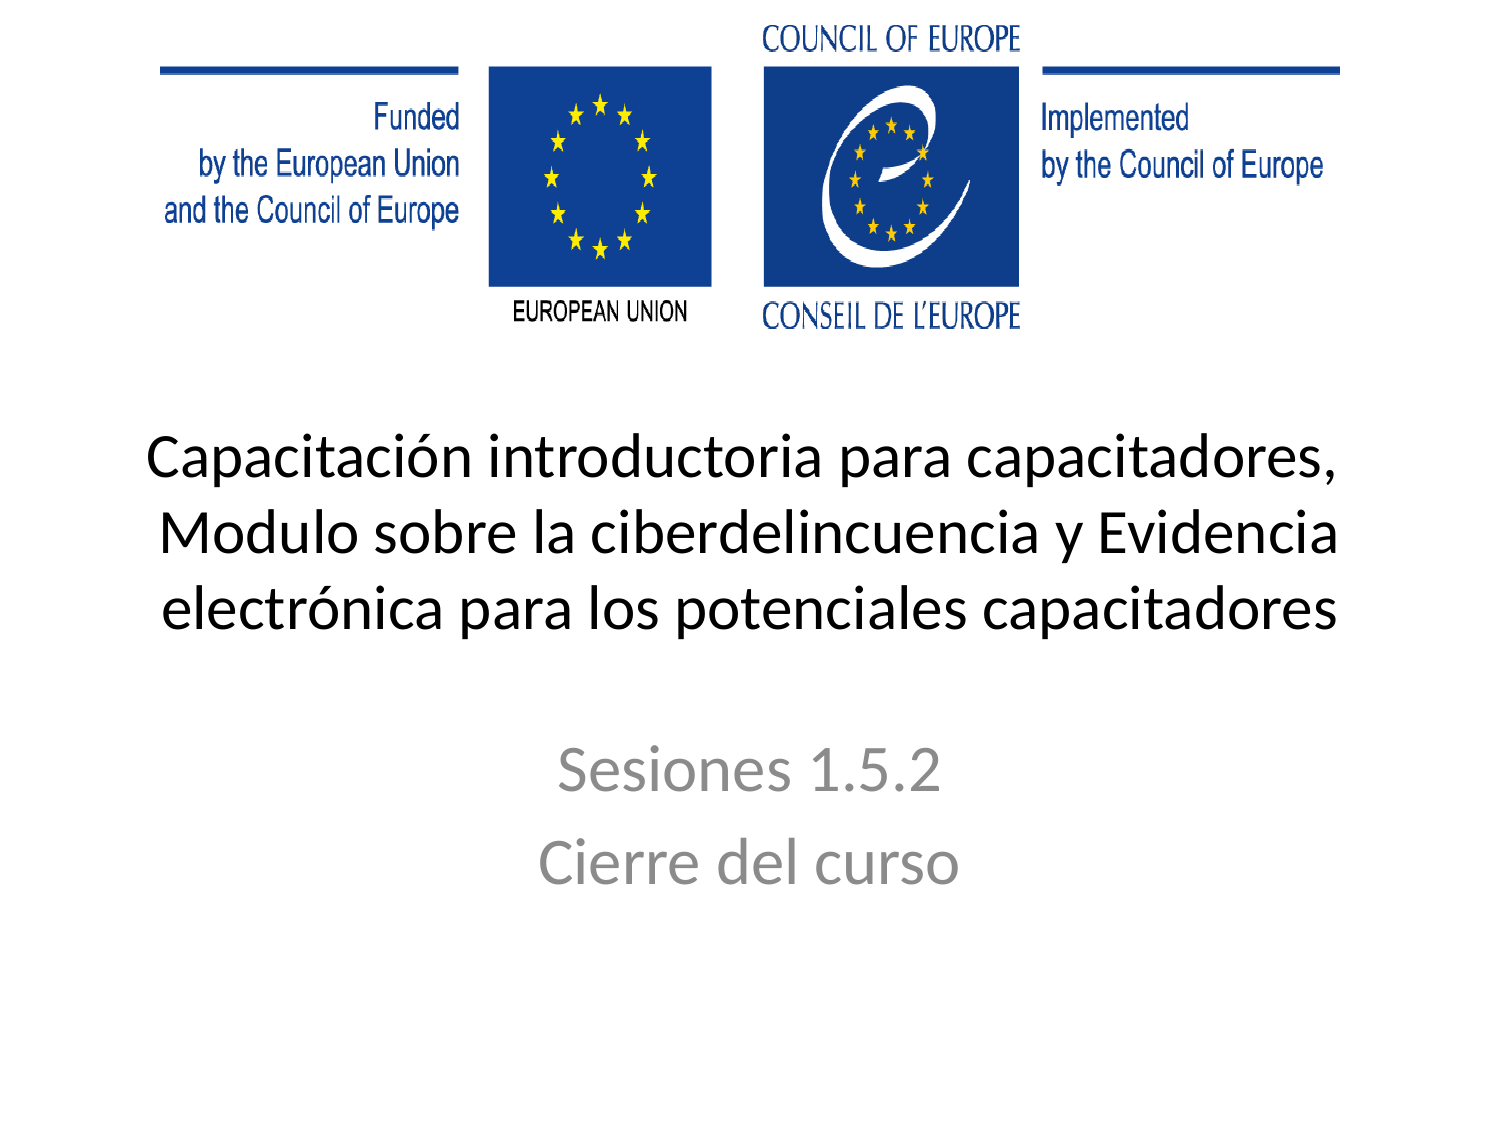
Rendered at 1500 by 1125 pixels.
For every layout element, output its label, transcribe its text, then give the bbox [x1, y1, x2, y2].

text_box Capacitación introductoria para capacitadores, Modulo sobre la ciberdelincuencia y Evidencia electrónica para los potenciales capacitadores [112, 362, 1388, 694]
picture [160, 25, 1340, 329]
subtitle Sesiones 1.5.2 Cierre del curso [225, 717, 1275, 1005]
